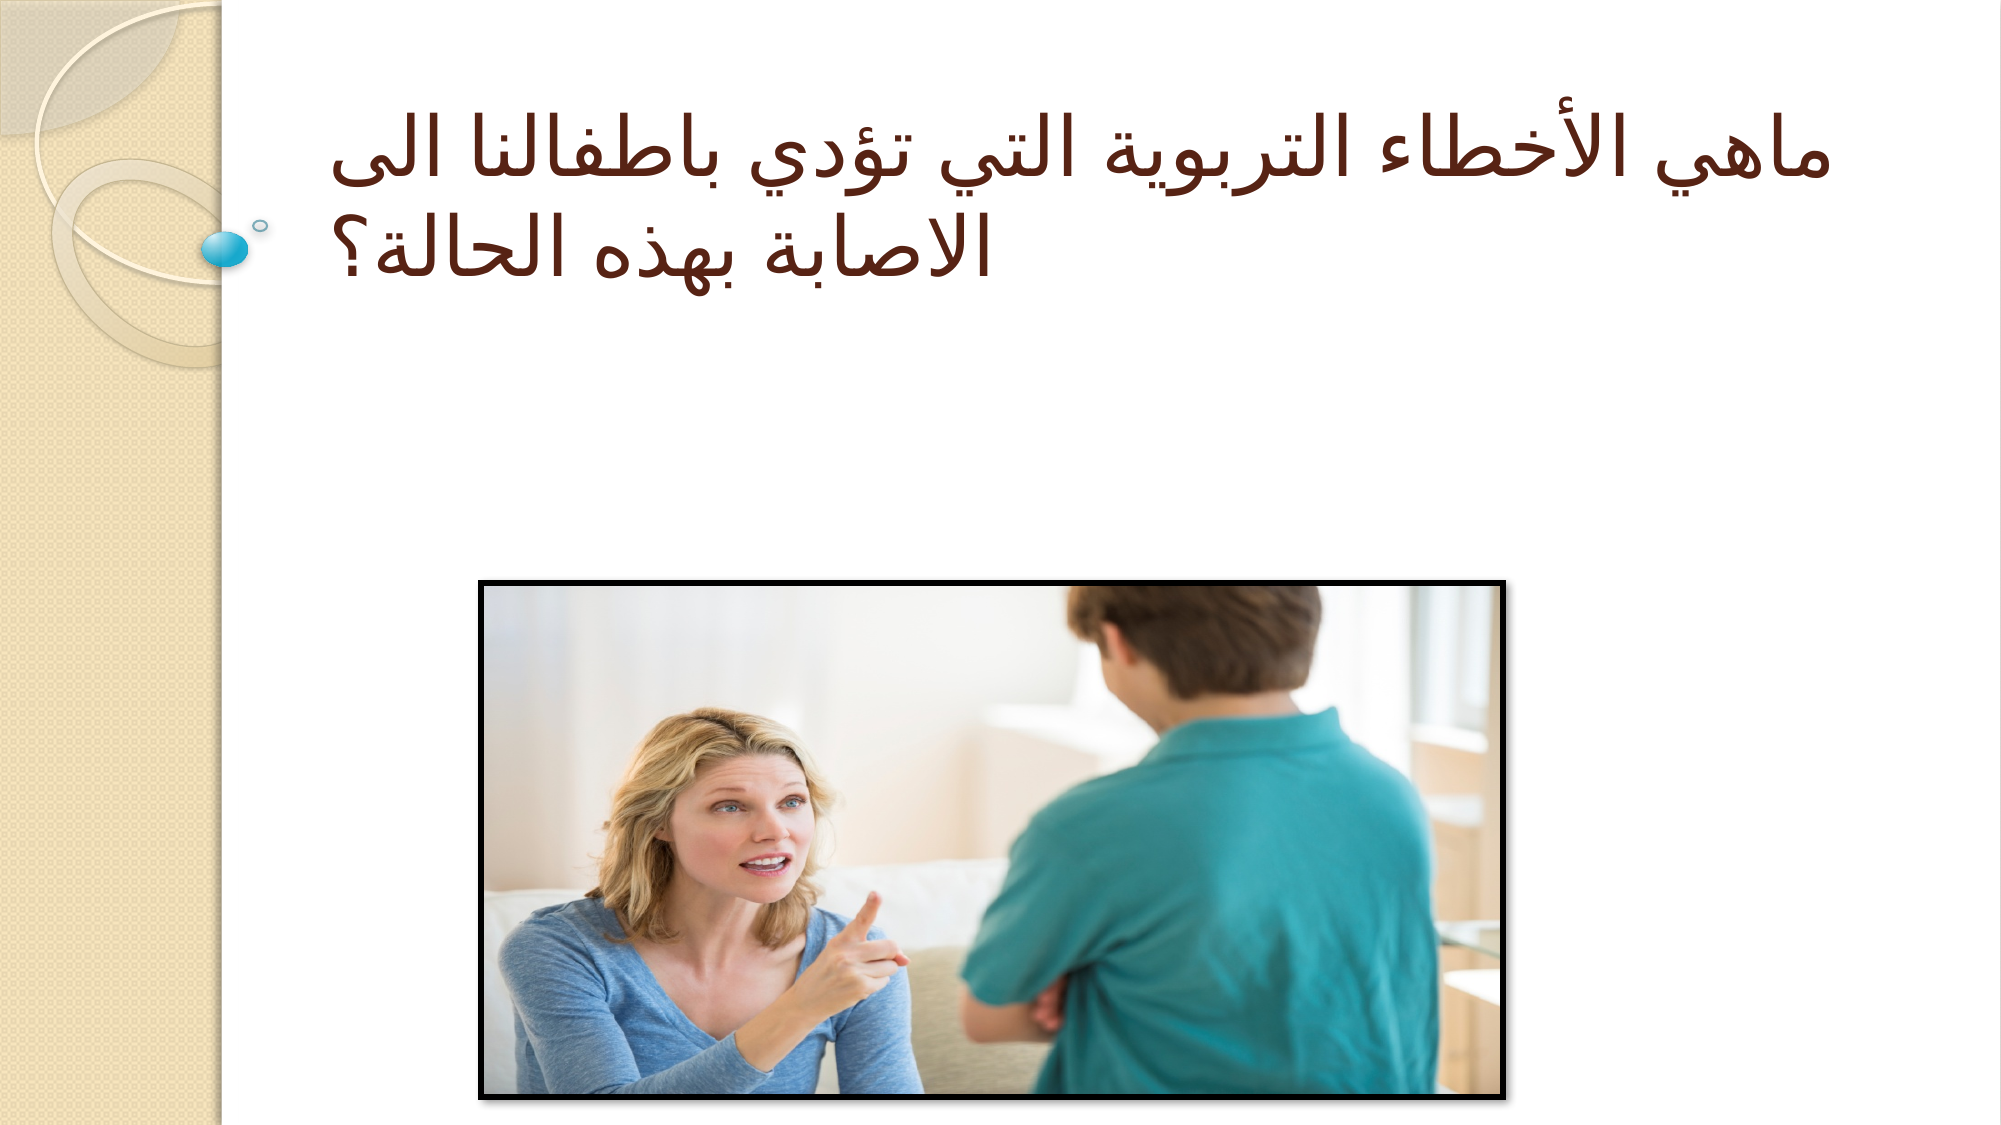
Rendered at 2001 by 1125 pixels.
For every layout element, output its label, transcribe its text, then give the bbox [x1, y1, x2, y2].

picture [484, 585, 1501, 1094]
title ماهي الأخطاء التربوية التي تؤدي باطفالنا الى الاصابة بهذه الحالة؟ [313, 59, 1934, 301]
